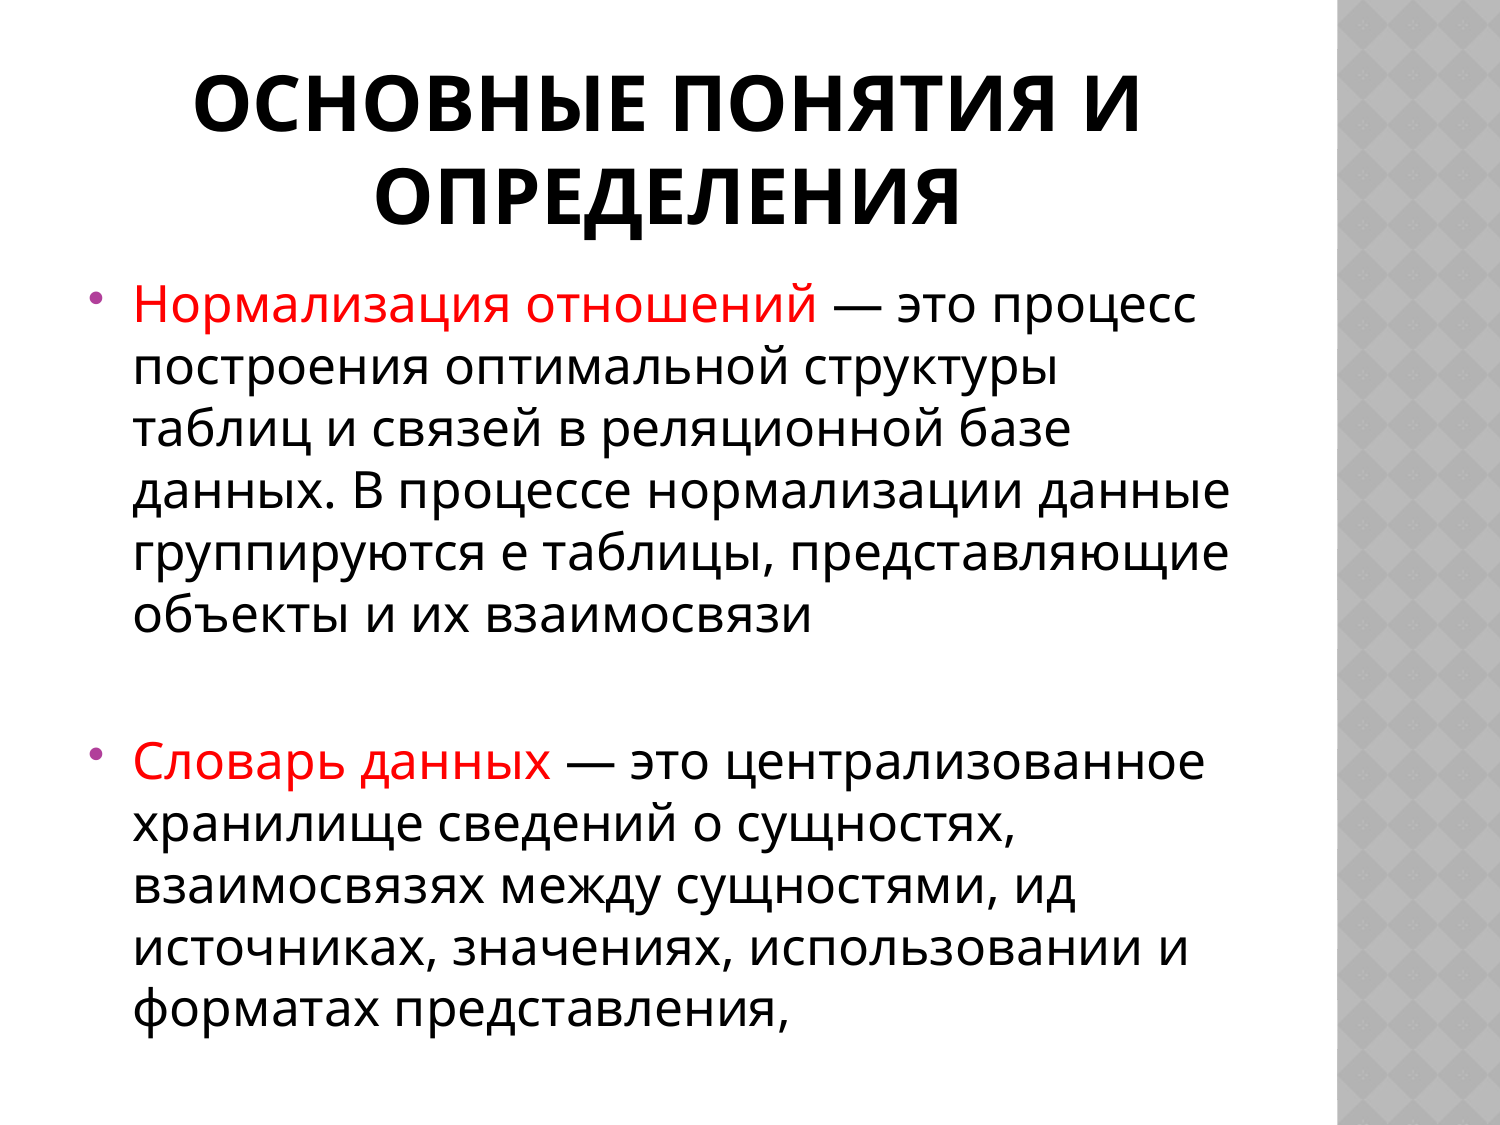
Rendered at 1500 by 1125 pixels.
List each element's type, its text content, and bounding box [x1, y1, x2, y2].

list Нормализация отношений — это процесс построения оптимальной структуры таблиц и связей в реляционной базе данных. В процессе нормализации данные группируются е таблицы, представляющие объекты и их взаимосвязи Словарь данных — это централизованное хранилище сведений о сущностях, взаимосвязях между сущностями, ид источниках, значениях, использовании и форматах представления, [75, 264, 1263, 1059]
title Основные понятия и определения [75, 52, 1263, 240]
